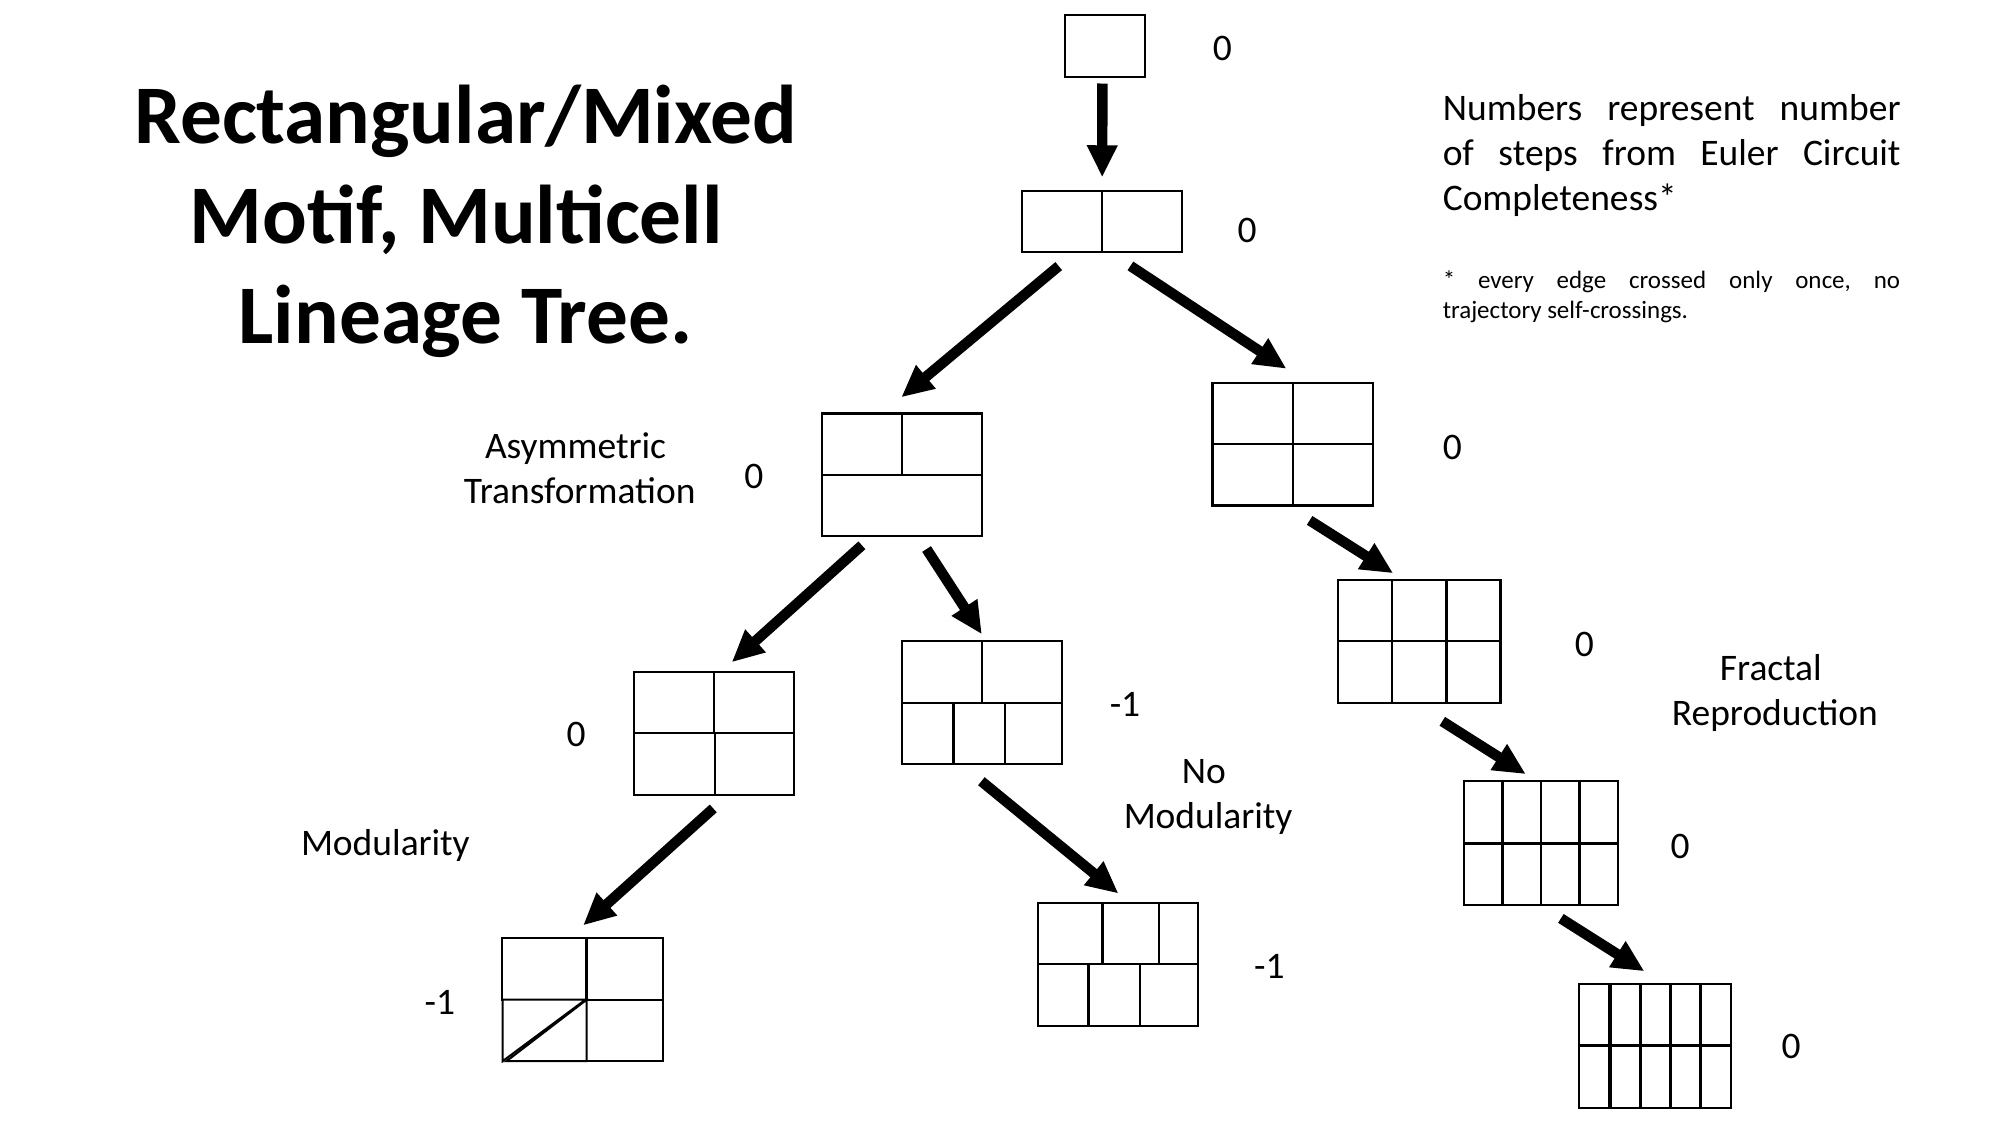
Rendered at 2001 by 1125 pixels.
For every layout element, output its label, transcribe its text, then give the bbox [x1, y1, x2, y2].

text_box [1212, 444, 1292, 506]
text_box [1141, 964, 1198, 1026]
text_box [1006, 702, 1063, 765]
text_box [1064, 15, 1145, 77]
text_box [821, 474, 983, 537]
text_box Asymmetric Transformation [446, 413, 714, 519]
text_box [1610, 984, 1640, 1046]
text_box Numbers represent number of steps from Euler Circuit Completeness* * every edge crossed only once, no trajectory self-crossings. [1428, 75, 1917, 331]
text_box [1560, 918, 1644, 972]
text_box [1446, 641, 1501, 703]
text_box [1502, 843, 1541, 906]
text_box [902, 641, 982, 702]
text_box [1338, 580, 1392, 641]
text_box [1212, 382, 1292, 444]
text_box [1037, 902, 1102, 964]
text_box [902, 413, 983, 474]
text_box [902, 702, 953, 765]
text_box [1610, 1046, 1640, 1108]
text_box [1022, 190, 1102, 252]
text_box [714, 672, 795, 733]
text_box -1 [1239, 933, 1301, 994]
text_box [1392, 641, 1446, 703]
text_box [953, 702, 1006, 765]
text_box [1102, 190, 1183, 252]
text_box [1446, 580, 1501, 641]
text_box [1579, 781, 1619, 843]
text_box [1441, 721, 1526, 774]
text_box Rectangular/Mixed Motif, Multicell Lineage Tree. [106, 53, 826, 368]
text_box [1640, 984, 1670, 1046]
text_box -1 [409, 969, 471, 1030]
text_box [633, 733, 715, 795]
text_box [1579, 984, 1610, 1046]
text_box Fractal Reproduction [1655, 635, 1895, 741]
text_box Modularity [284, 810, 486, 871]
text_box [502, 938, 586, 999]
text_box 0 [1197, 15, 1248, 76]
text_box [1130, 265, 1286, 369]
text_box [586, 938, 663, 999]
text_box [901, 265, 1060, 397]
text_box [1541, 781, 1579, 843]
text_box 0 [1766, 1013, 1817, 1074]
text_box [1464, 782, 1502, 843]
text_box [1541, 843, 1579, 906]
text_box [1670, 1046, 1701, 1108]
text_box [502, 999, 586, 1062]
text_box [1640, 1046, 1670, 1108]
text_box [1392, 580, 1446, 641]
text_box [1037, 964, 1088, 1026]
text_box [1088, 964, 1141, 1026]
text_box [982, 641, 1063, 702]
text_box 0 [729, 443, 779, 504]
text_box 0 [1655, 813, 1705, 874]
text_box [506, 999, 587, 1062]
text_box [1102, 902, 1160, 965]
text_box -1 [1094, 671, 1156, 732]
text_box 0 [1559, 611, 1610, 672]
text_box [1579, 1046, 1610, 1108]
text_box [1502, 781, 1541, 843]
text_box [715, 733, 795, 795]
text_box [1464, 843, 1502, 906]
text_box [1309, 520, 1393, 574]
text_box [732, 544, 863, 662]
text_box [583, 808, 714, 925]
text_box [926, 548, 982, 634]
text_box [1701, 984, 1731, 1046]
text_box [1670, 984, 1701, 1046]
text_box [1292, 382, 1373, 444]
text_box 0 [1428, 414, 1478, 475]
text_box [981, 780, 1119, 894]
text_box [633, 672, 714, 733]
text_box 0 [1222, 198, 1273, 258]
text_box 0 [551, 701, 602, 762]
text_box [1579, 843, 1619, 906]
text_box [821, 413, 902, 474]
text_box [1160, 902, 1198, 964]
text_box [587, 999, 664, 1062]
text_box No Modularity [1107, 738, 1309, 844]
text_box [1701, 1046, 1731, 1108]
text_box [1292, 444, 1373, 506]
text_box [1338, 641, 1392, 703]
